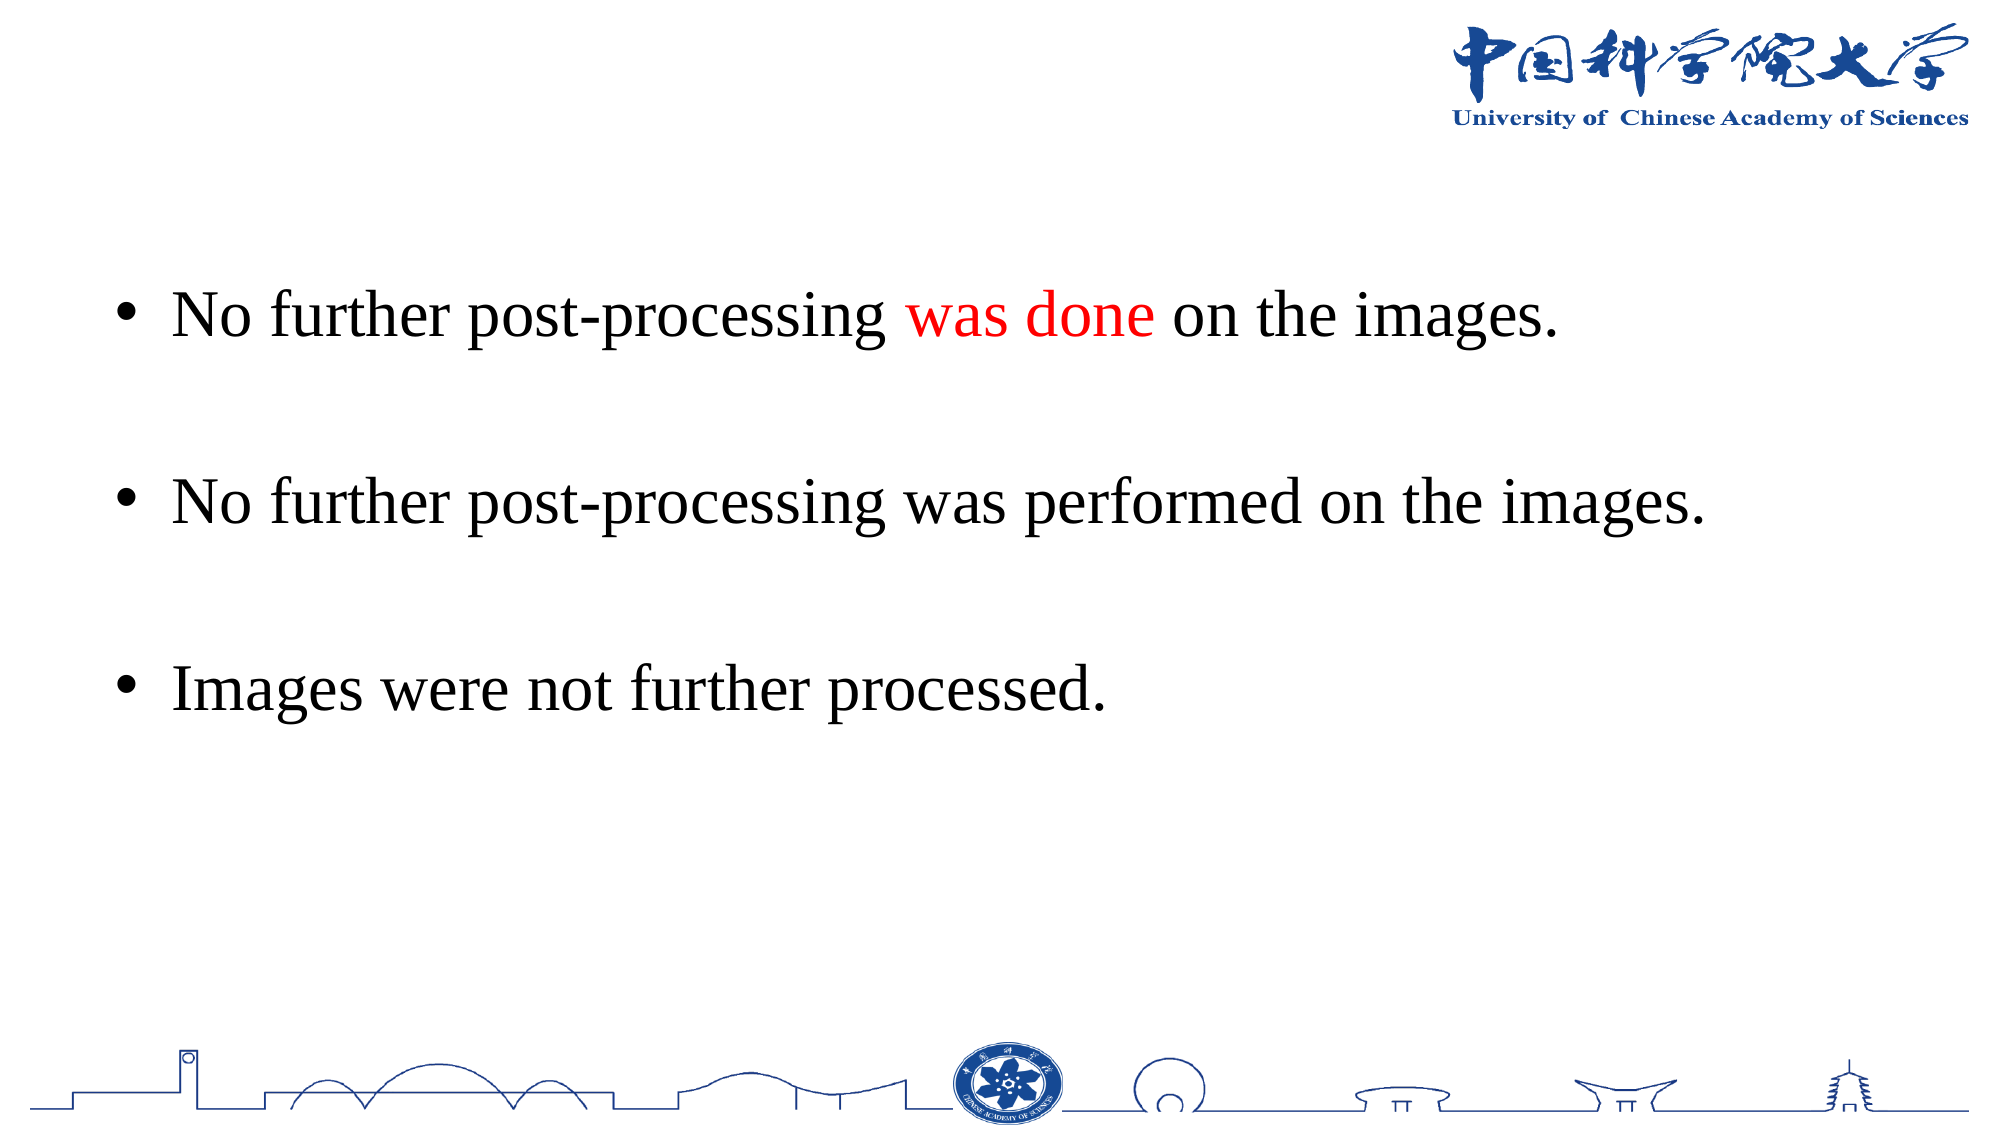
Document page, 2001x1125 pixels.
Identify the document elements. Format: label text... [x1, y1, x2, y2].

picture [30, 1039, 1969, 1125]
list No further post-processing was done on the images. No further post-processing was performed on the images. Images were not further processed. [99, 262, 1900, 1005]
picture [1437, 23, 1969, 129]
